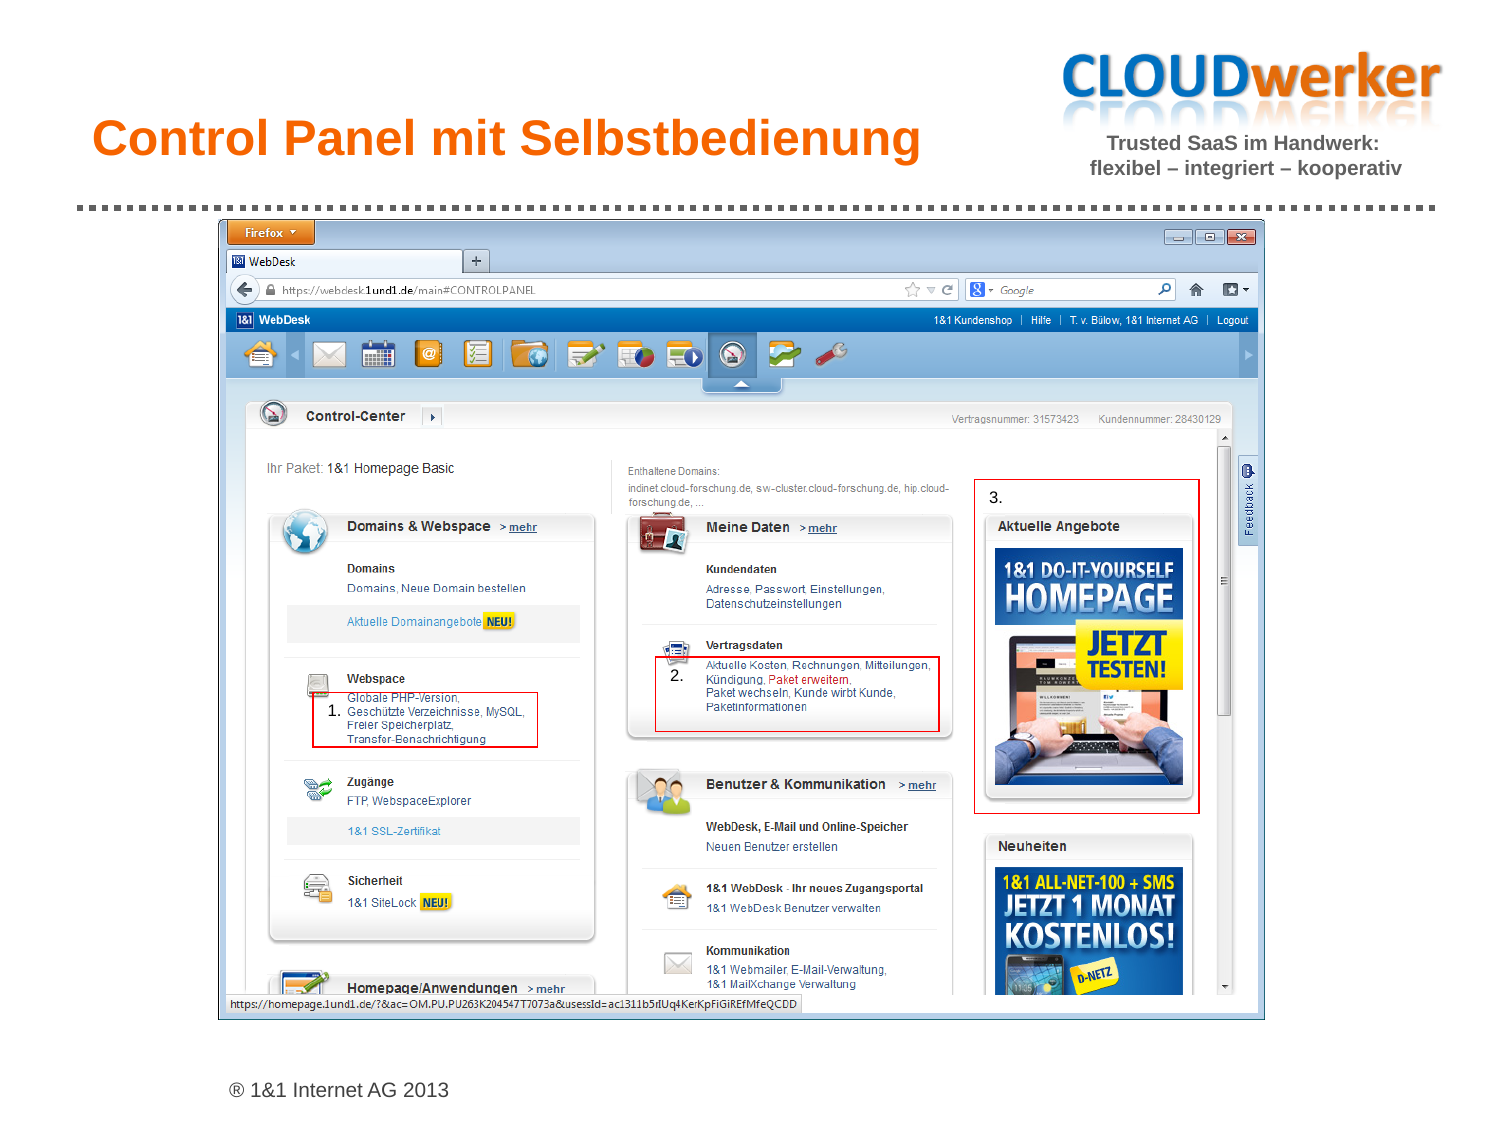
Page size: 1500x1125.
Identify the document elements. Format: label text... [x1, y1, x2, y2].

picture [218, 219, 1265, 1020]
footer ® 1&1 Internet AG 2013 [214, 1068, 690, 1121]
picture [1436, 47, 1447, 147]
title Control Panel mit Selbstbedienung [76, 18, 1436, 173]
